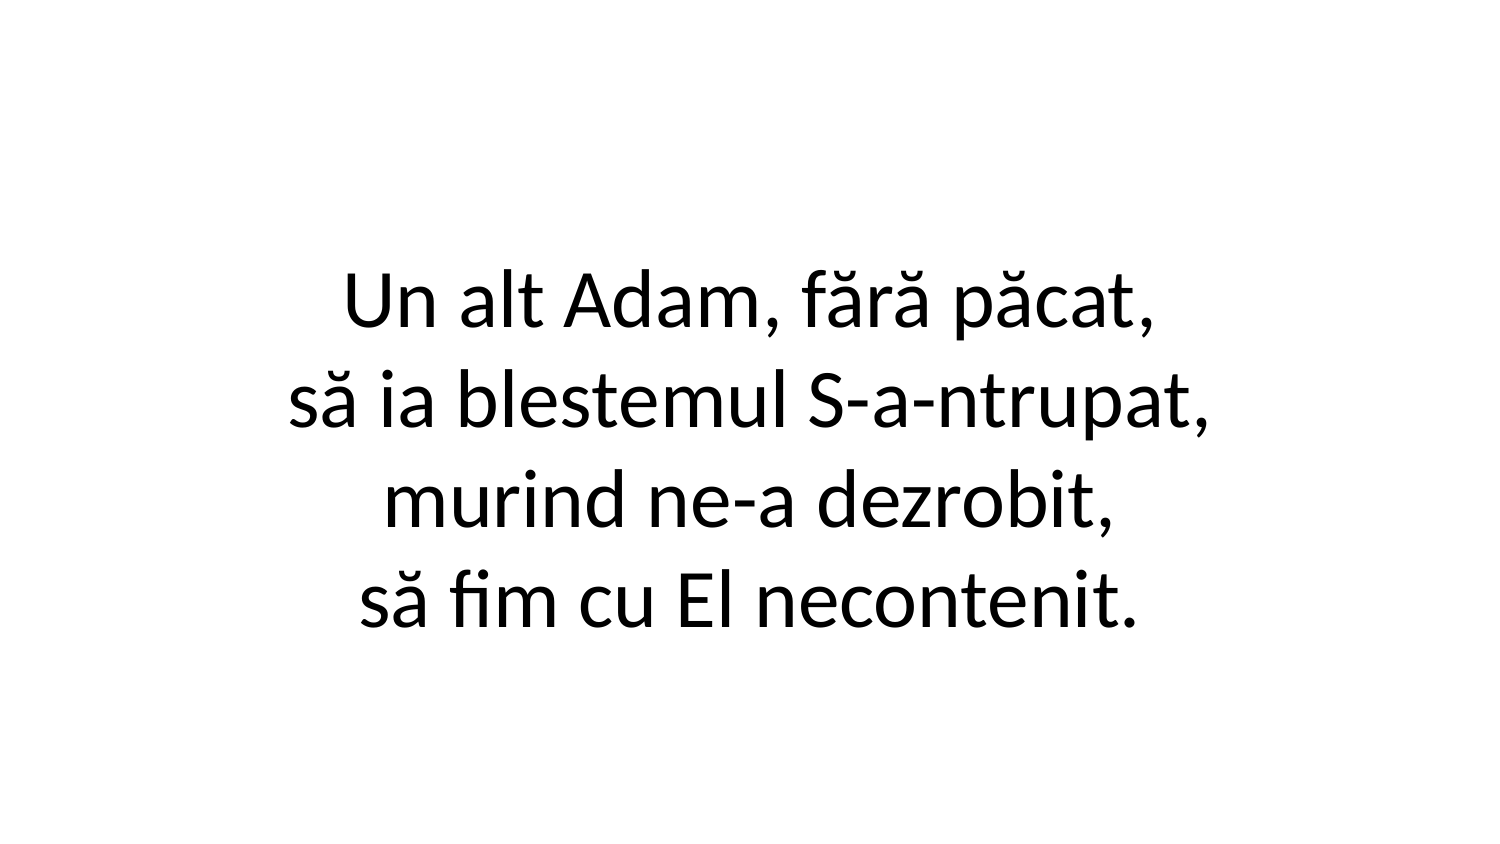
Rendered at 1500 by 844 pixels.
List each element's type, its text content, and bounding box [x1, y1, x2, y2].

text_box Un alt Adam, fără păcat, să ia blestemul S-a-ntrupat, murind ne-a dezrobit, să fim cu El necontenit. [272, 192, 1228, 652]
